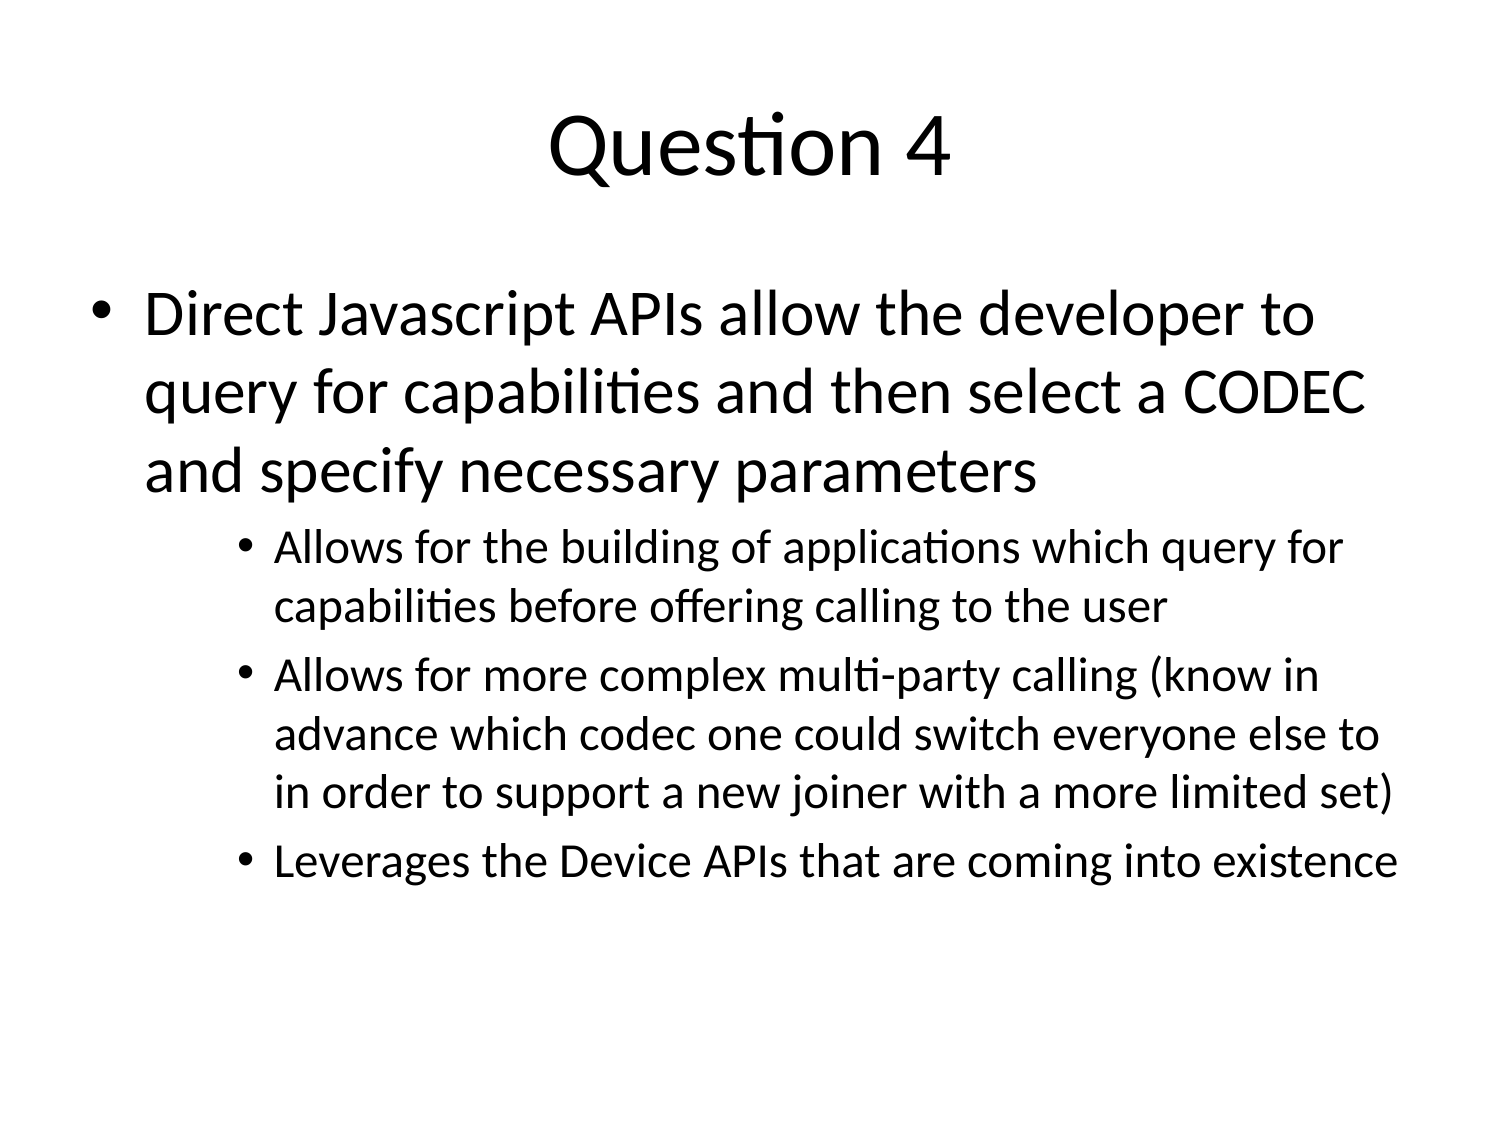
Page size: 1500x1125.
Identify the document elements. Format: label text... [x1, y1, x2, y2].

list Direct Javascript APIs allow the developer to query for capabilities and then select a CODEC and specify necessary parameters Allows for the building of applications which query for capabilities before offering calling to the user Allows for more complex multi-party calling (know in advance which codec one could switch everyone else to in order to support a new joiner with a more limited set) Leverages the Device APIs that are coming into existence [75, 262, 1425, 1005]
title Question 4 [75, 45, 1425, 233]
